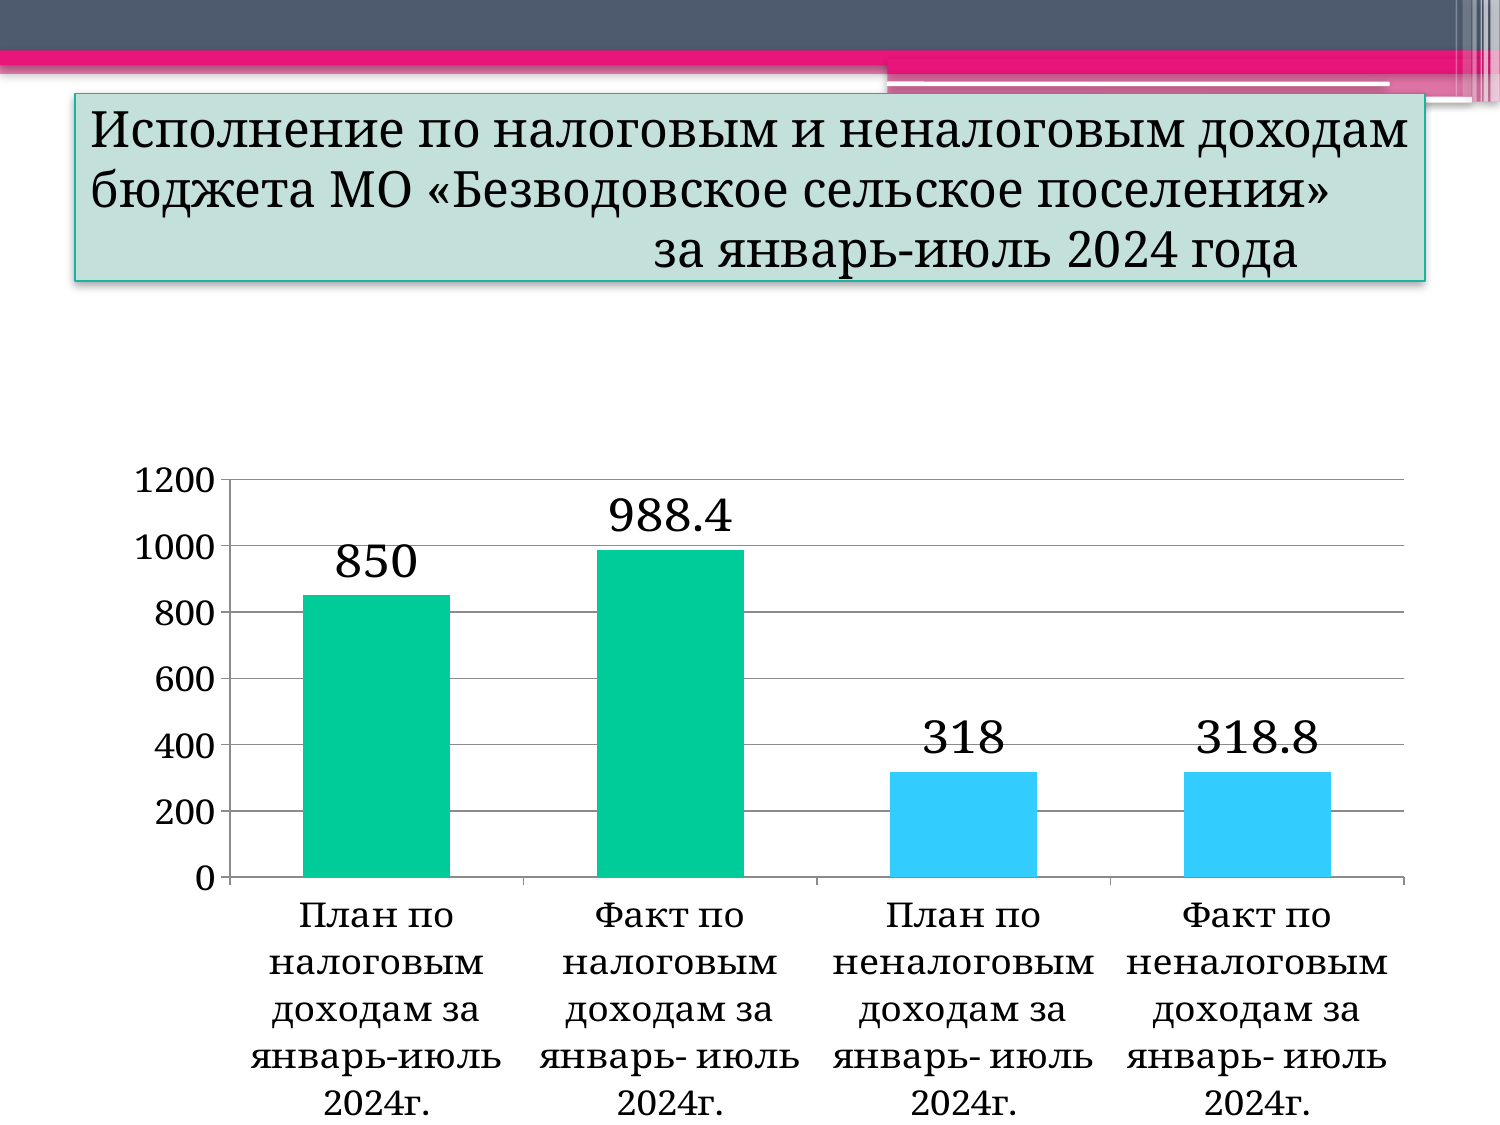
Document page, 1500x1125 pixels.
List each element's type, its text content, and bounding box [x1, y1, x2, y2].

title Исполнение по налоговым и неналоговым доходам бюджета МО «Безводовское сельское поселения» за январь-июль 2024 года [74, 93, 1426, 282]
chart [74, 362, 1426, 1125]
